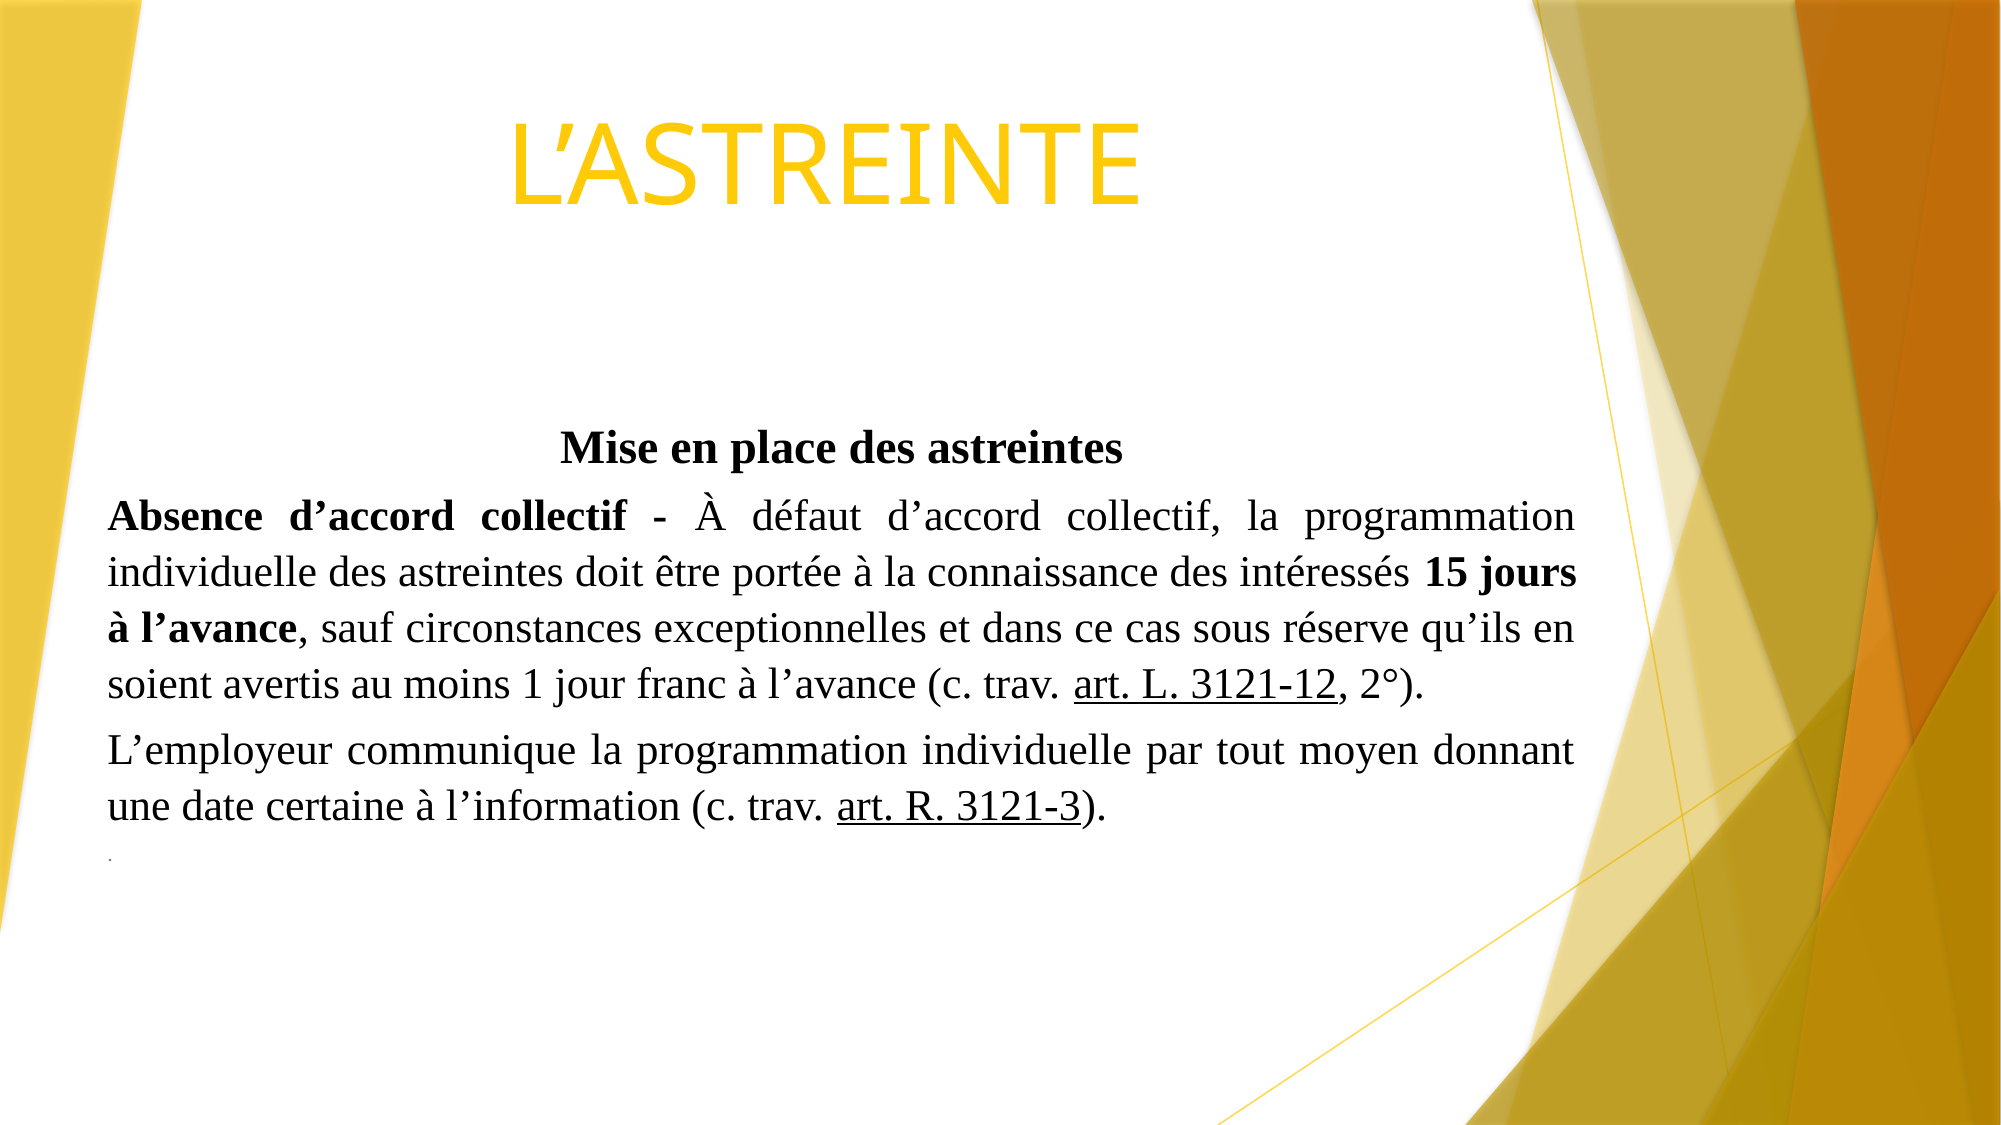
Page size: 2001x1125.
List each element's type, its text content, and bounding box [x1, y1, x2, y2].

subtitle Mise en place des astreintes Absence d’accord collectif - À défaut d’accord collectif, la programmation individuelle des astreintes doit être portée à la connaissance des intéressés 15 jours à l’avance, sauf circonstances exceptionnelles et dans ce cas sous réserve qu’ils en soient avertis au moins 1 jour franc à l’avance (c. trav. art. L. 3121-12, 2°). L’employeur communique la programmation individuelle par tout moyen donnant une date certaine à l’information (c. trav. art. R. 3121-3). . [92, 383, 1593, 920]
title L’ASTREINTE [134, 83, 1546, 235]
